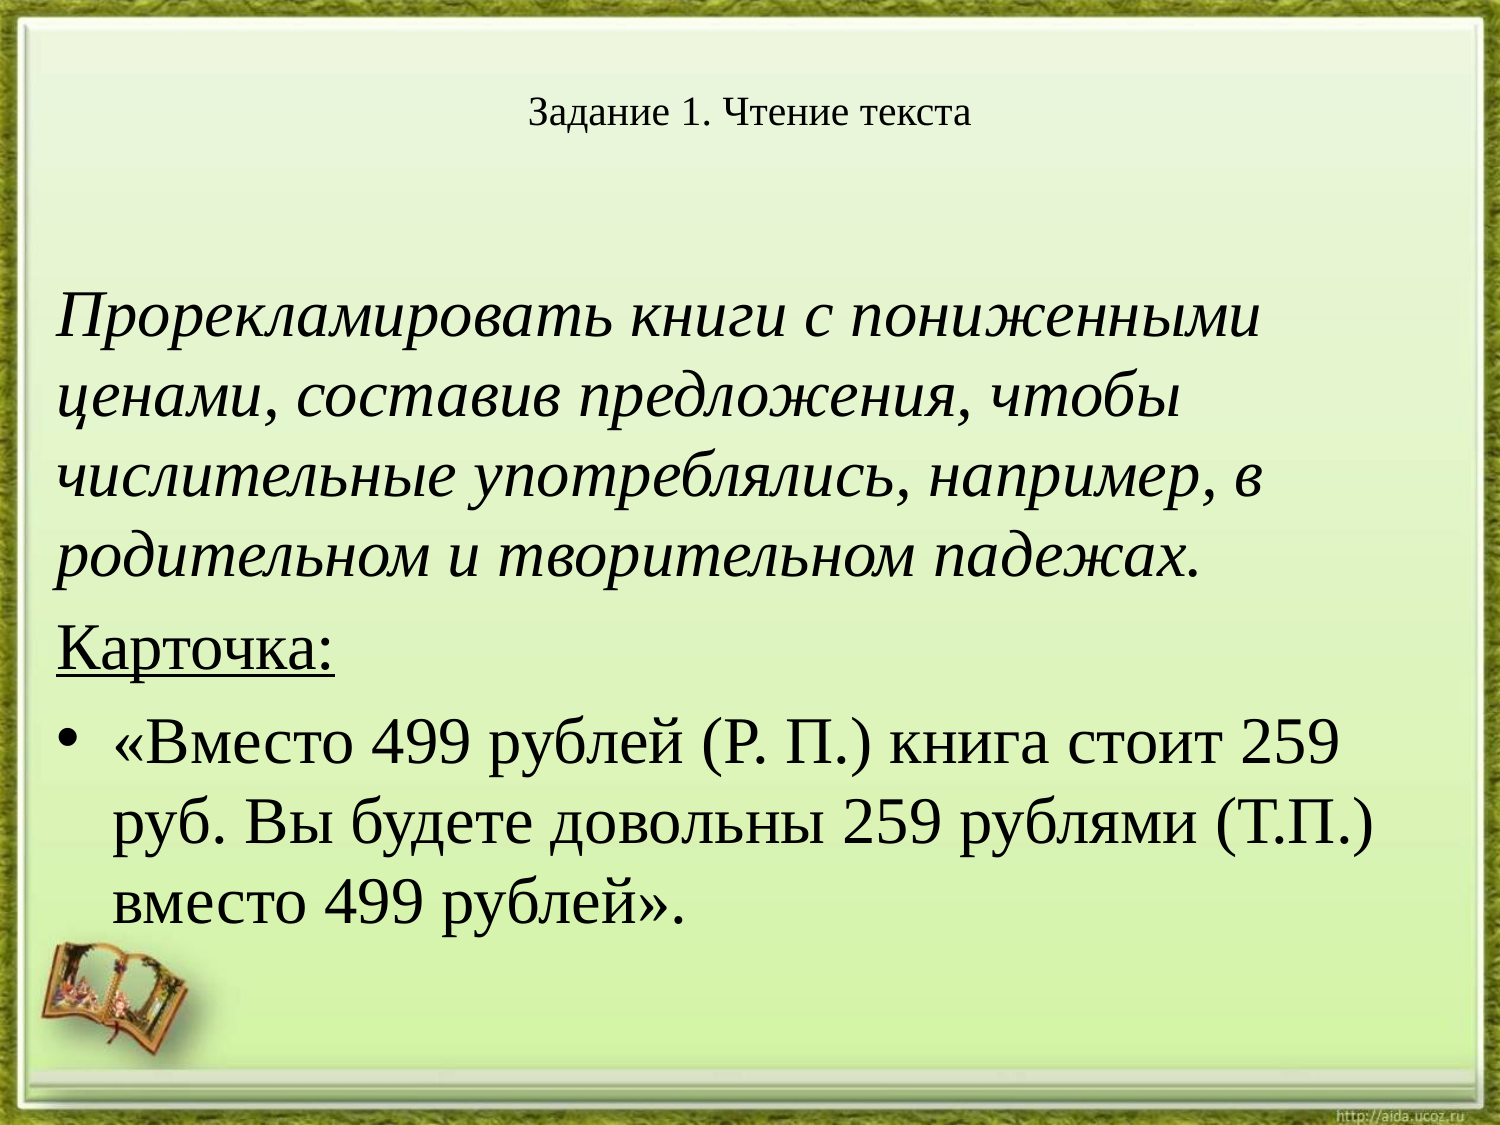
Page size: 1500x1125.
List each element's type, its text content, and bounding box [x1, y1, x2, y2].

title Задание 1. Чтение текста [75, 45, 1425, 173]
picture [0, 0, 1500, 1125]
list Прорекламировать книги с пониженными ценами, составив предложения, чтобы числительные употреблялись, например, в родительном и творительном падежах. Карточка: «Вместо 499 рублей (Р. П.) книга стоит 259 руб. Вы будете довольны 259 рублями (Т.П.) вместо 499 рублей». [41, 262, 1459, 1005]
